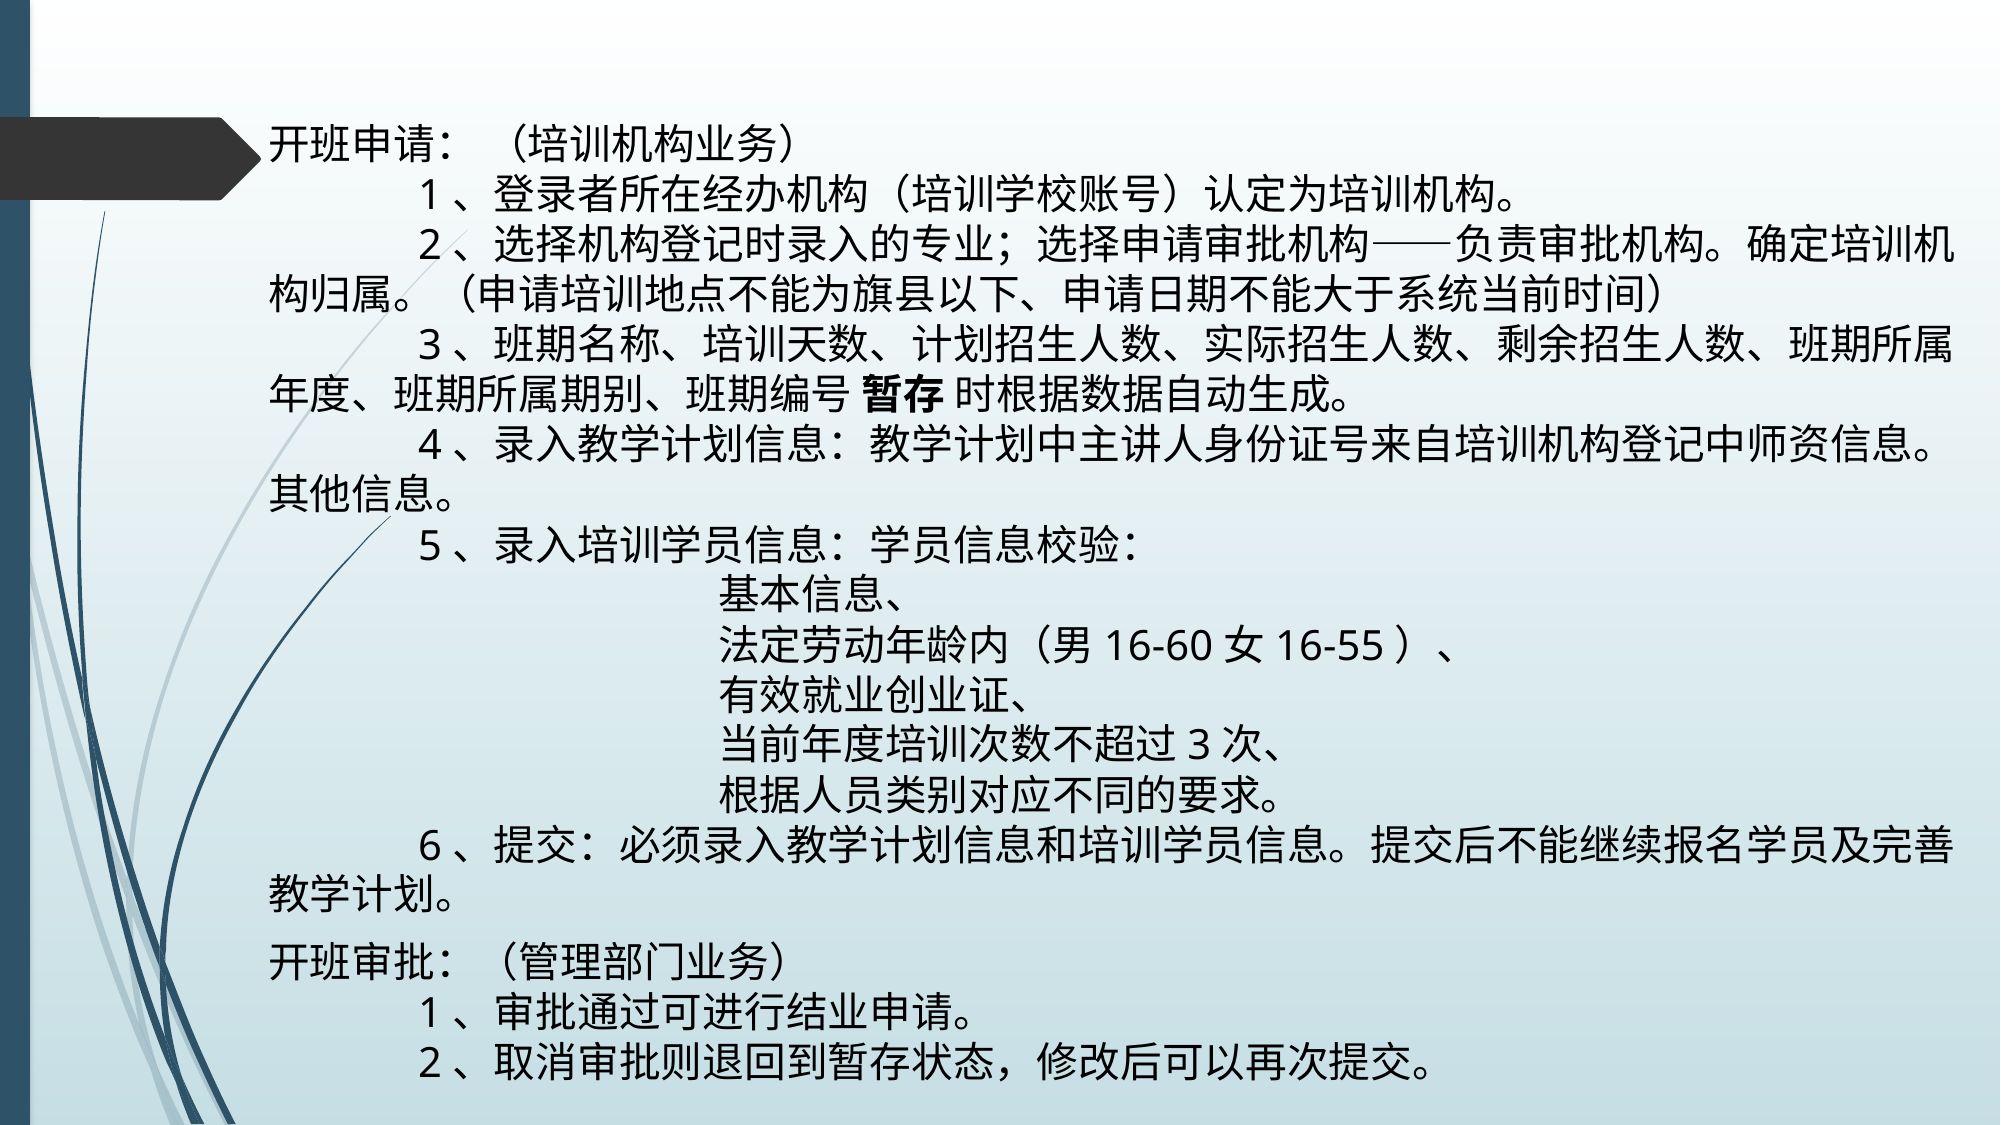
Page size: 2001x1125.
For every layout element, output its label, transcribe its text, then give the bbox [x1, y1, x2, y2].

text_box 开班申请： （培训机构业务） 1、登录者所在经办机构（培训学校账号）认定为培训机构。 2、选择机构登记时录入的专业；选择申请审批机构——负责审批机构。确定培训机构归属。（申请培训地点不能为旗县以下、申请日期不能大于系统当前时间） 3、班期名称、培训天数、计划招生人数、实际招生人数、剩余招生人数、班期所属年度、班期所属期别、班期编号 暂存 时根据数据自动生成。 4、录入教学计划信息：教学计划中主讲人身份证号来自培训机构登记中师资信息。其他信息。 5、录入培训学员信息：学员信息校验： 基本信息、 法定劳动年龄内（男16-60女16-55）、 有效就业创业证、 当前年度培训次数不超过3次、 根据人员类别对应不同的要求。 6、提交：必须录入教学计划信息和培训学员信息。提交后不能继续报名学员及完善教学计划。 [253, 110, 2000, 926]
text_box 开班审批：（管理部门业务） 1、审批通过可进行结业申请。 2、取消审批则退回到暂存状态，修改后可以再次提交。 [253, 928, 2000, 1093]
